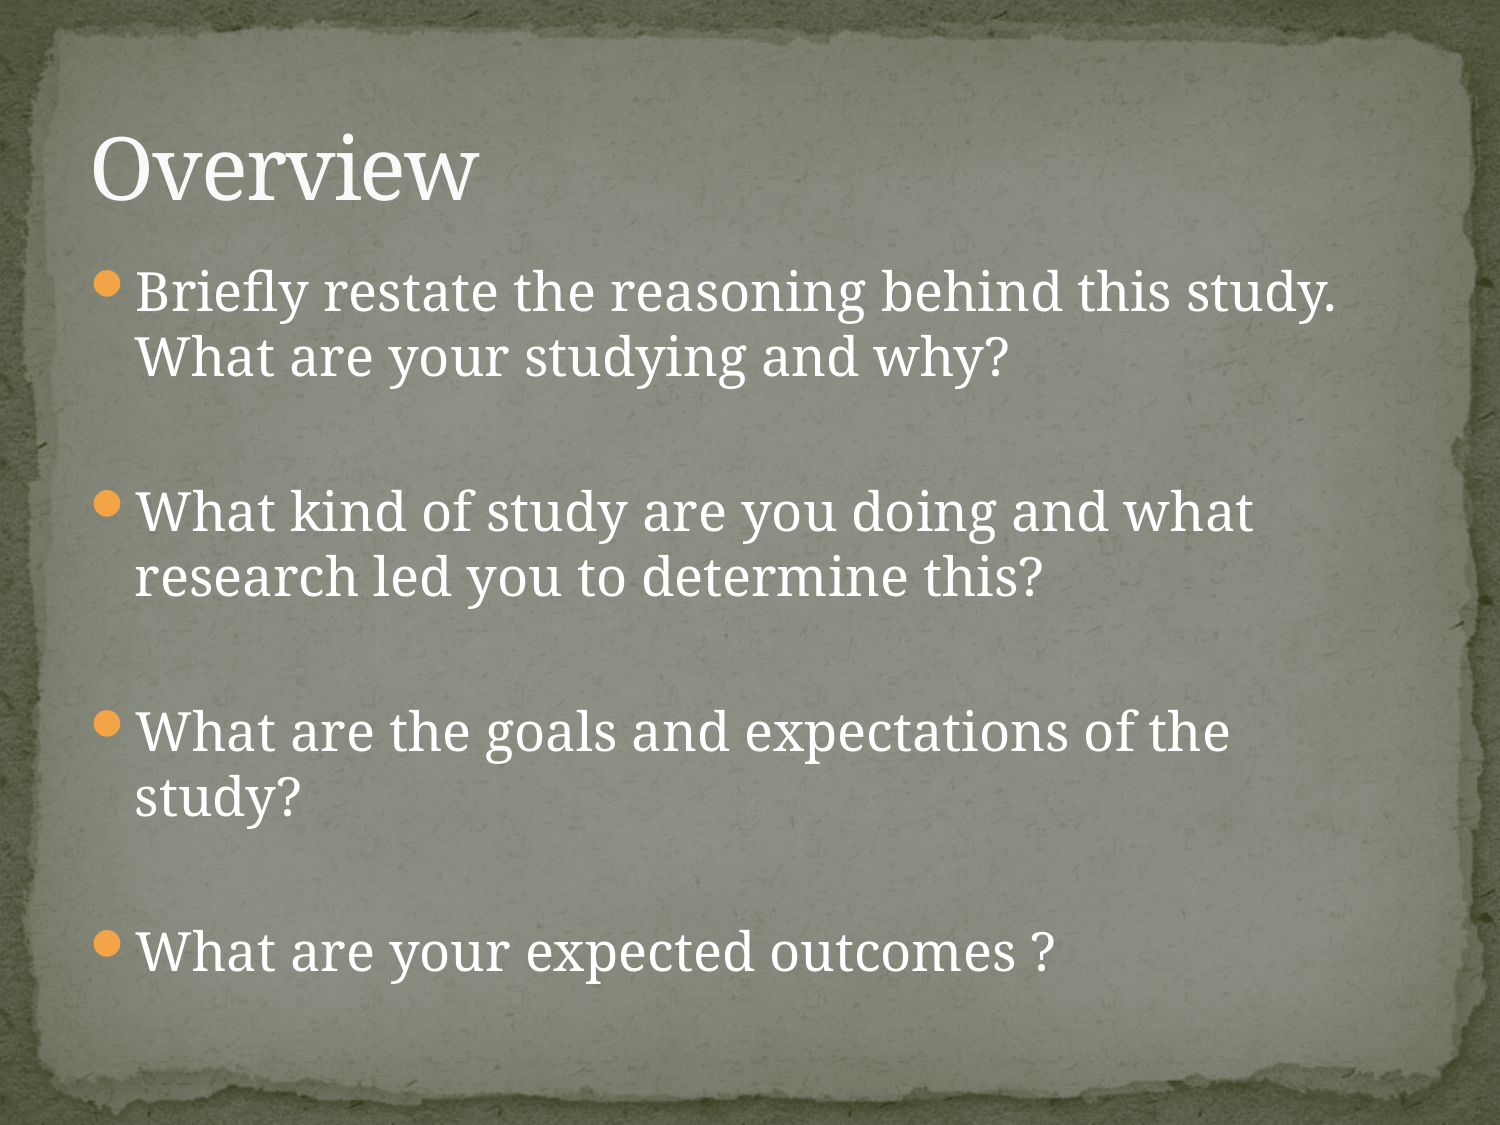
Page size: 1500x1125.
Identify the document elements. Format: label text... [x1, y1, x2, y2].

title Overview [74, 24, 1425, 225]
list Briefly restate the reasoning behind this study. What are your studying and why? What kind of study are you doing and what research led you to determine this? What are the goals and expectations of the study? What are your expected outcomes ? [75, 249, 1425, 1000]
